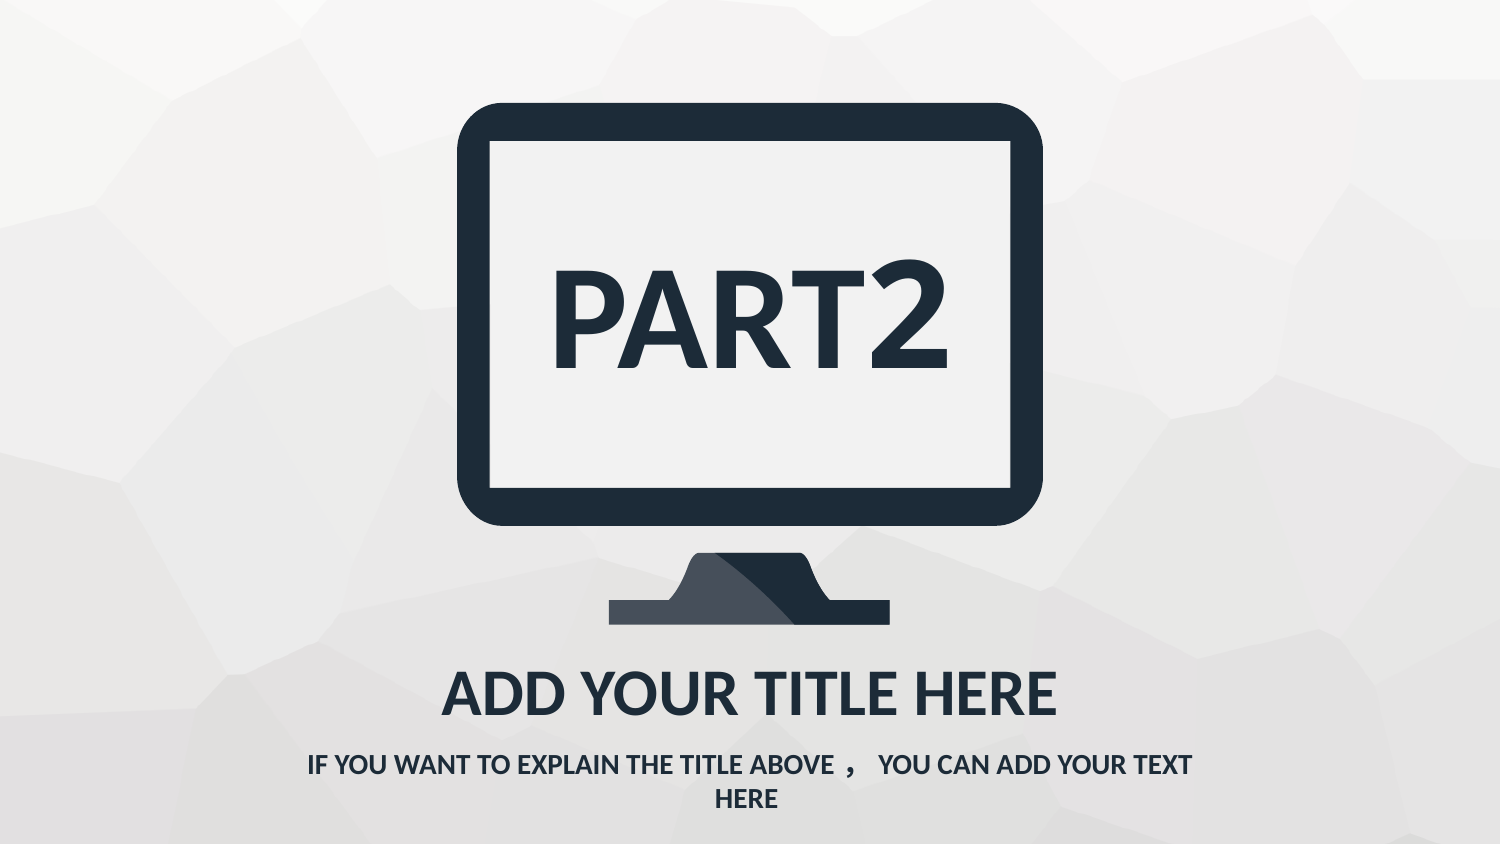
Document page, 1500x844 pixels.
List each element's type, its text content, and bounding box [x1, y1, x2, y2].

picture [0, 0, 1500, 844]
text_box ADD YOUR TITLE HERE [426, 641, 1074, 737]
text_box IF YOU WANT TO EXPLAIN THE TITLE ABOVE，YOU CAN ADD YOUR TEXT HERE [260, 737, 1240, 823]
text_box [456, 102, 1044, 625]
